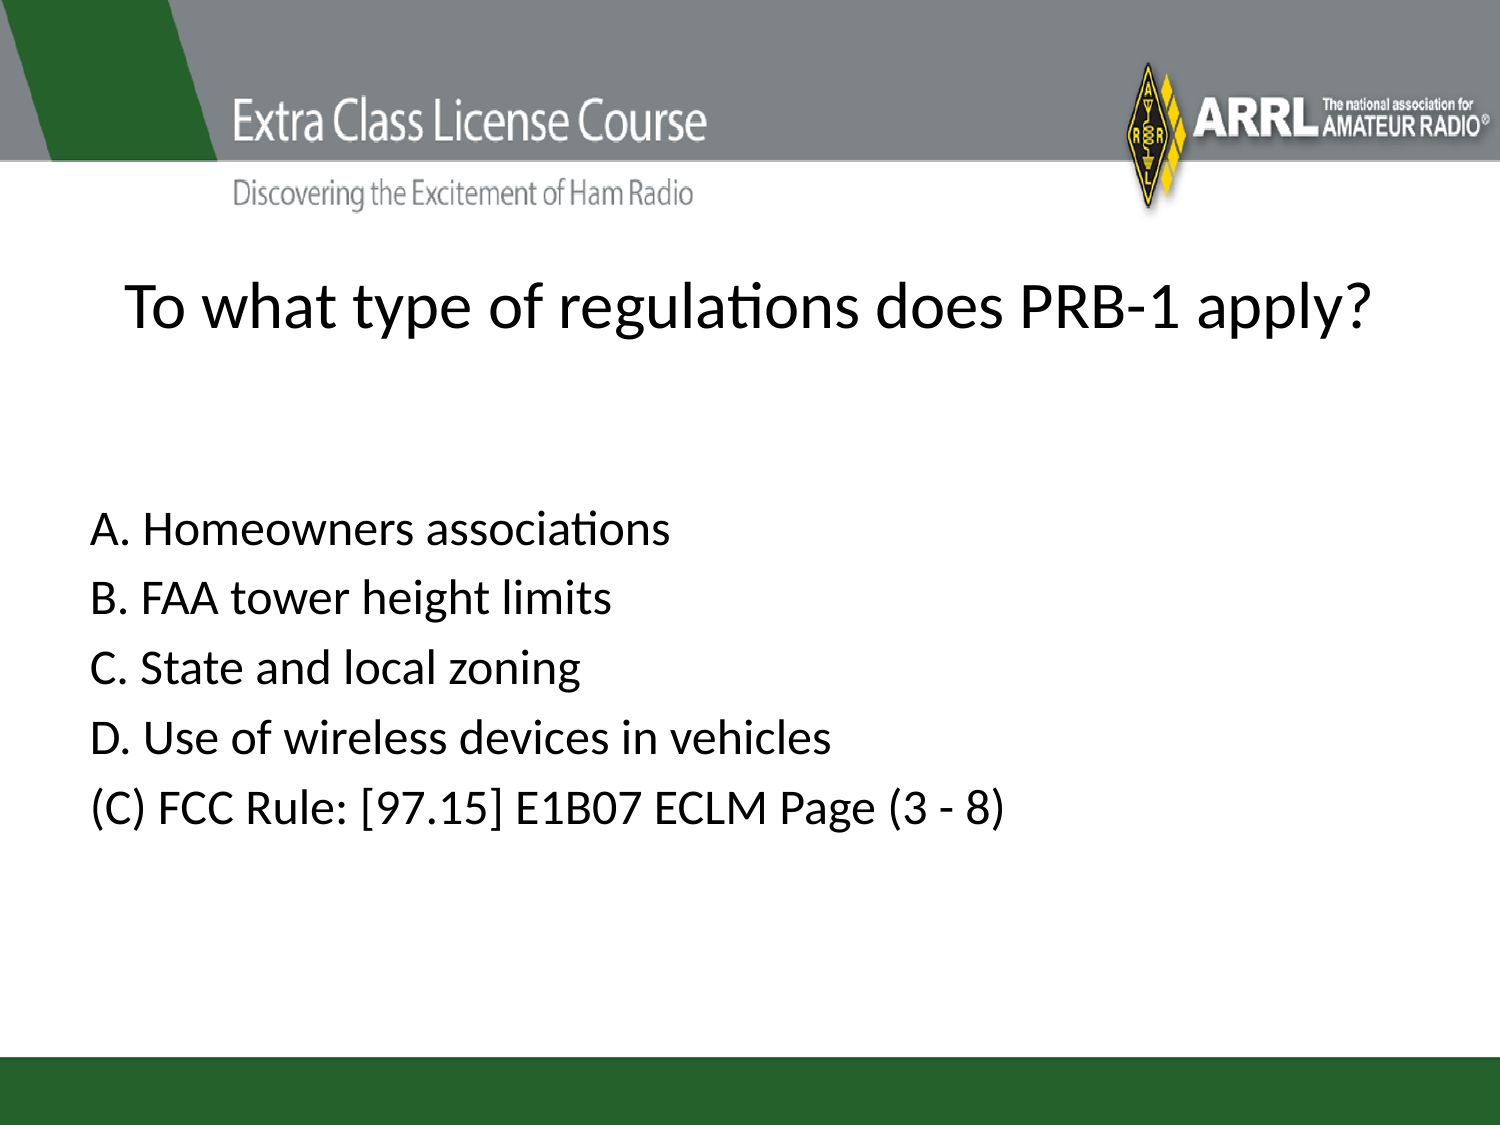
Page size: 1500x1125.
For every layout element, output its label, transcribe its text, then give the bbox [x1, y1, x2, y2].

list A. Homeowners associations B. FAA tower height limits C. State and local zoning D. Use of wireless devices in vehicles (C) FCC Rule: [97.15] E1B07 ECLM Page (3 - 8) [75, 487, 1425, 1005]
title To what type of regulations does PRB-1 apply? [75, 254, 1425, 443]
picture [0, 0, 1500, 1125]
